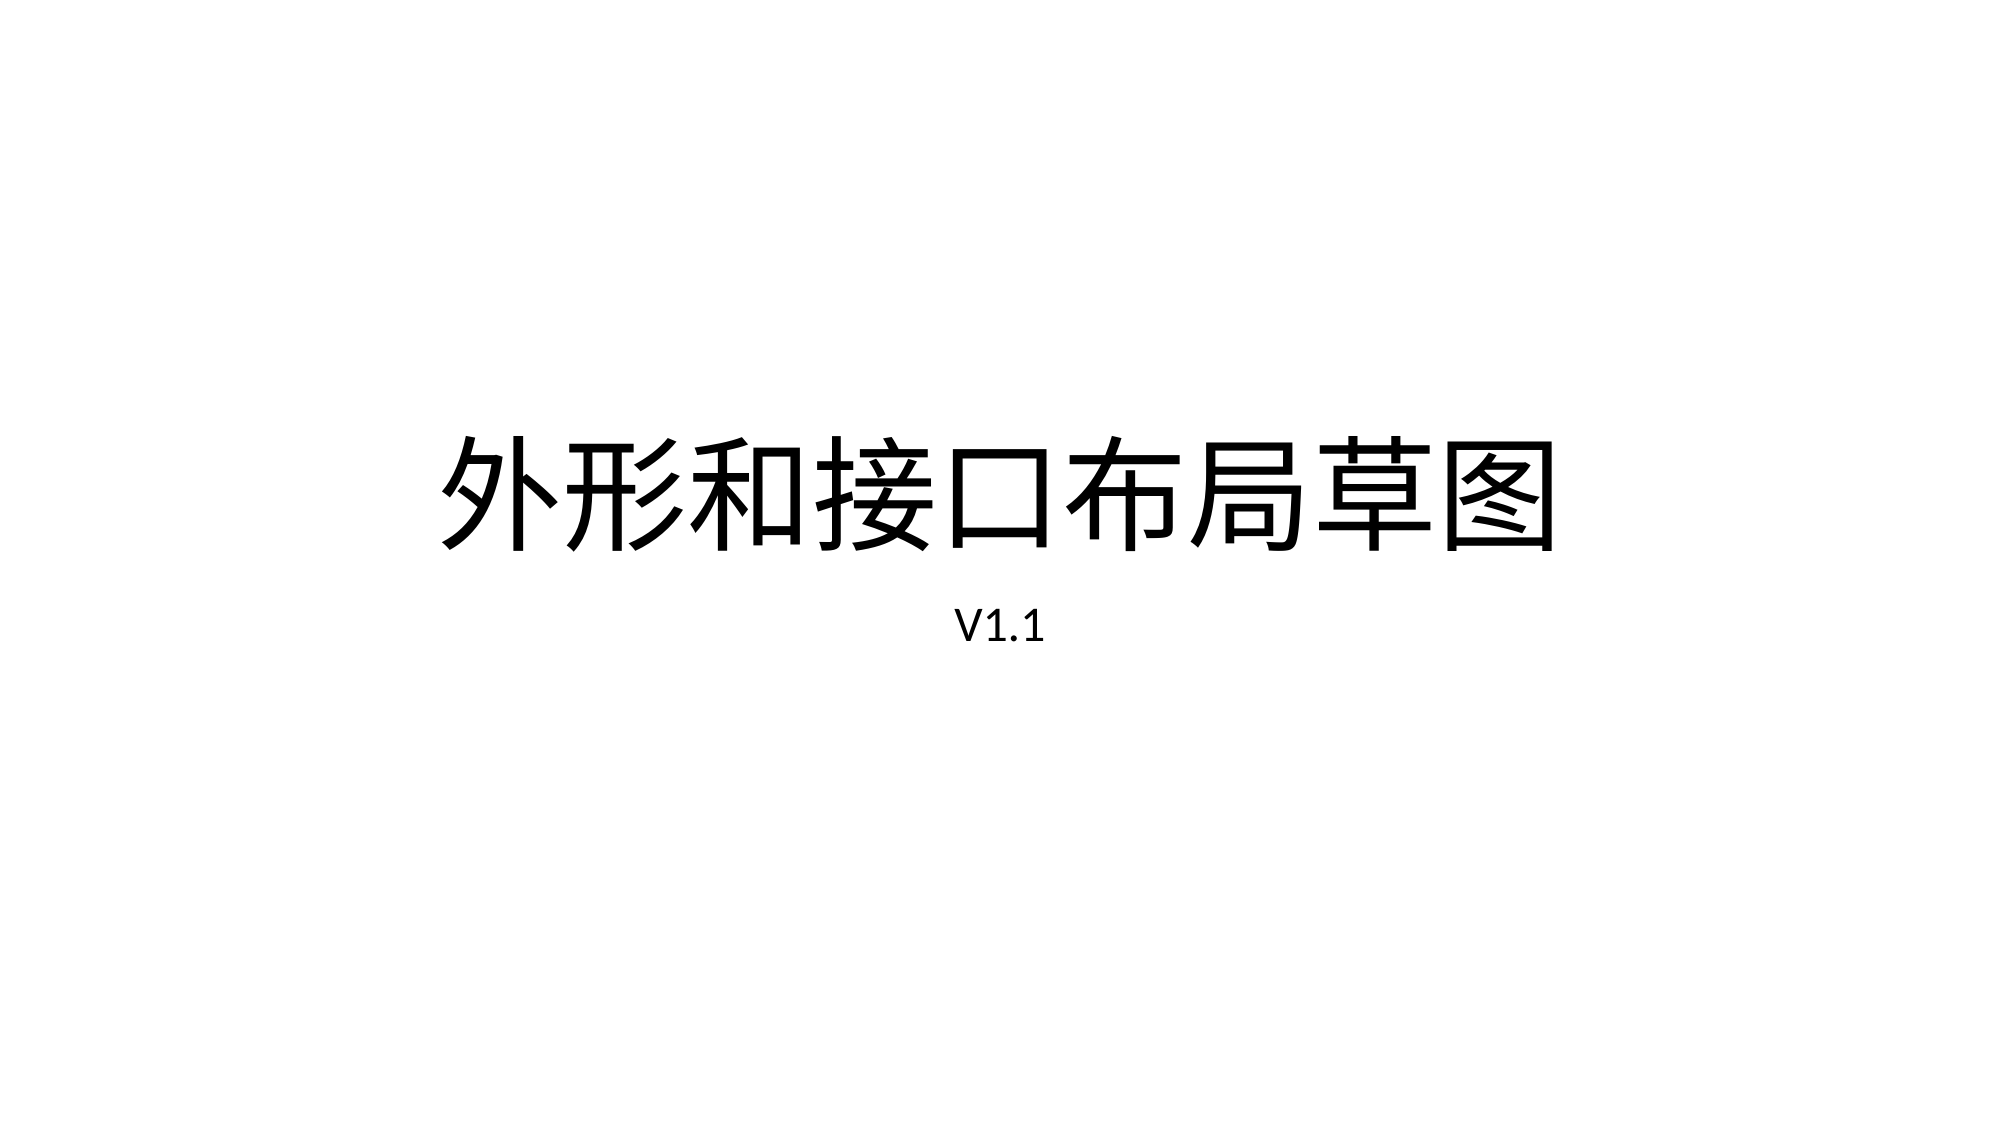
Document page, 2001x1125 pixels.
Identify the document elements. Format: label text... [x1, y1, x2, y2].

subtitle V1.1 [249, 590, 1750, 863]
title 外形和接口布局草图 [249, 184, 1750, 576]
